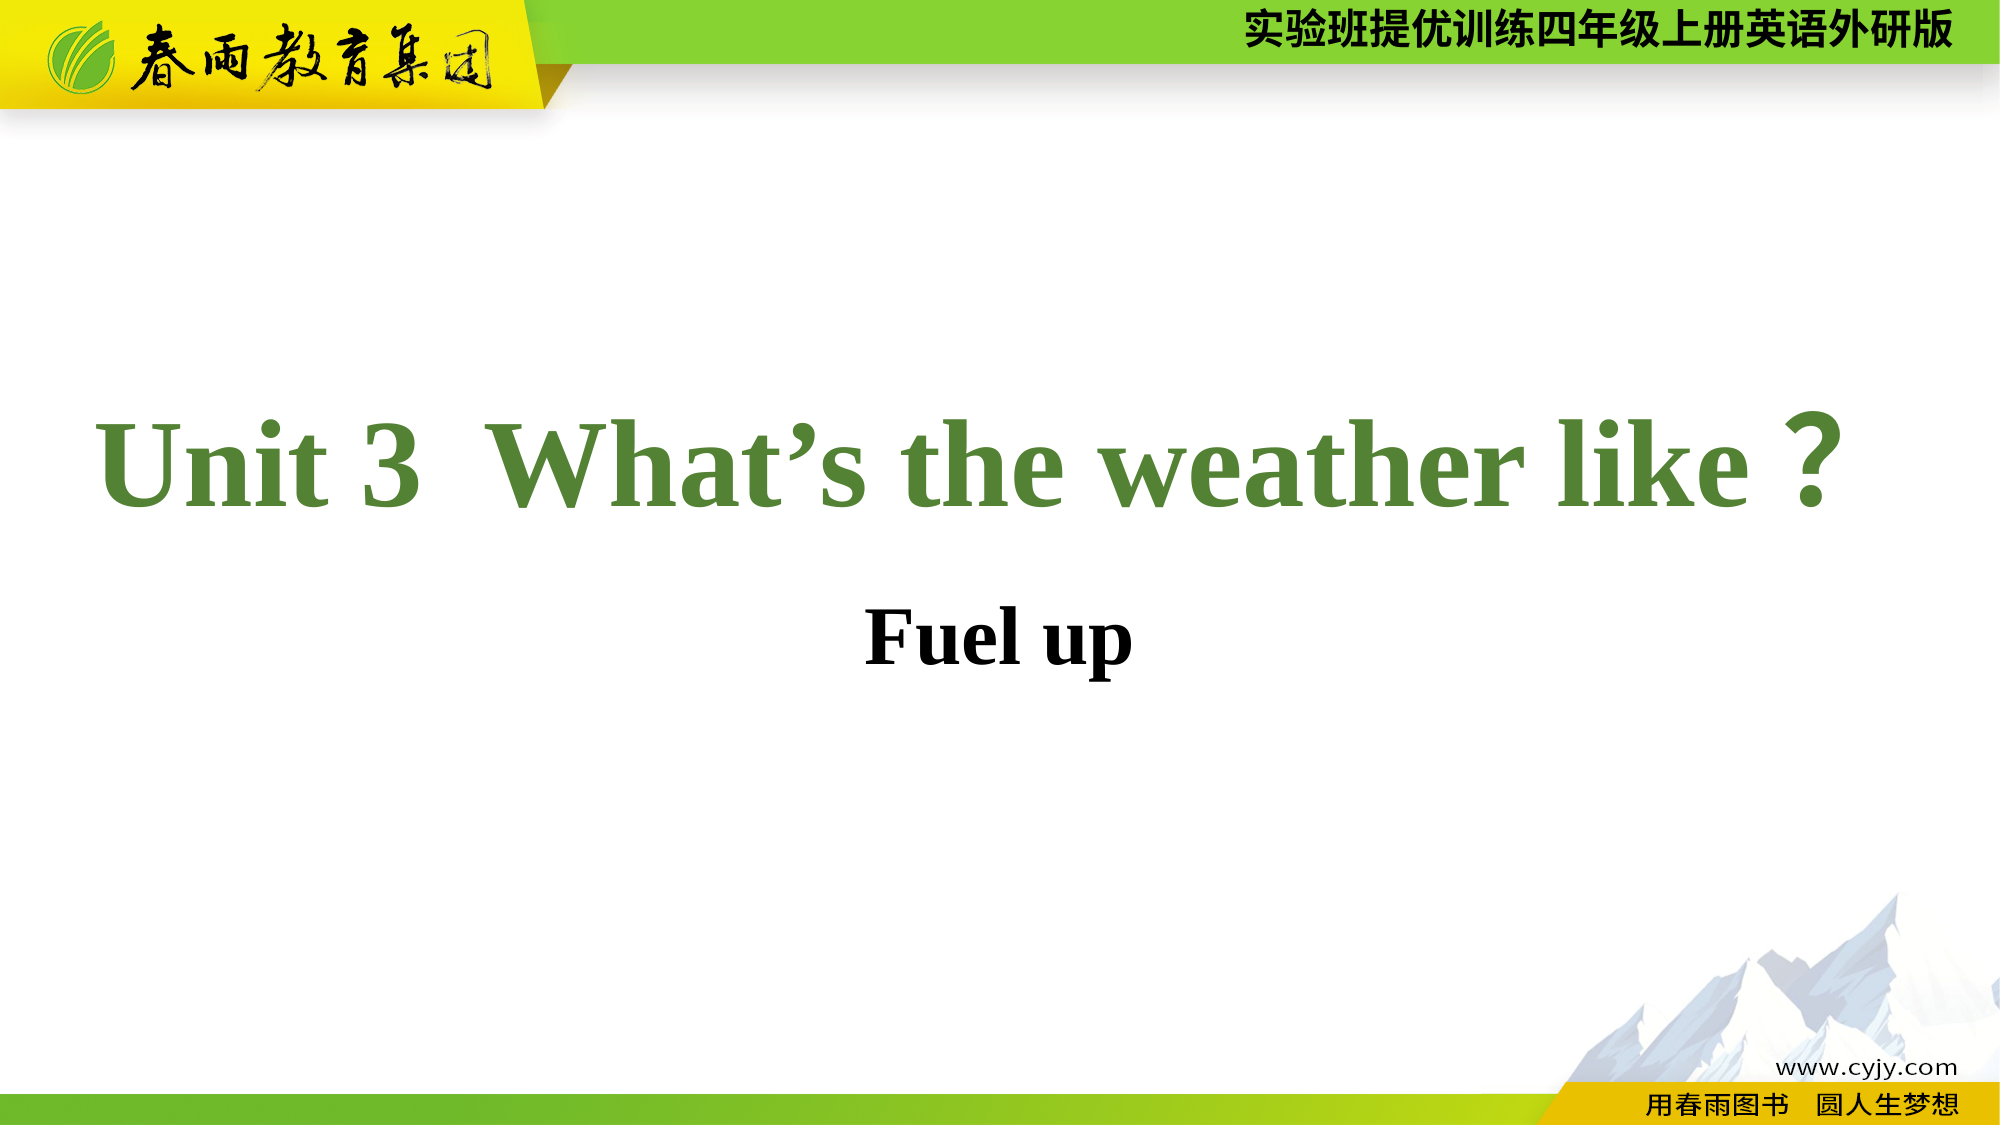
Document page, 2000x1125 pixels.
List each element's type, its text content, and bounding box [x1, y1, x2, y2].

picture [0, 689, 2000, 1125]
text_box Unit 3 What’s the weather like？ Fuel up [0, 298, 2000, 689]
picture [0, 0, 2000, 298]
